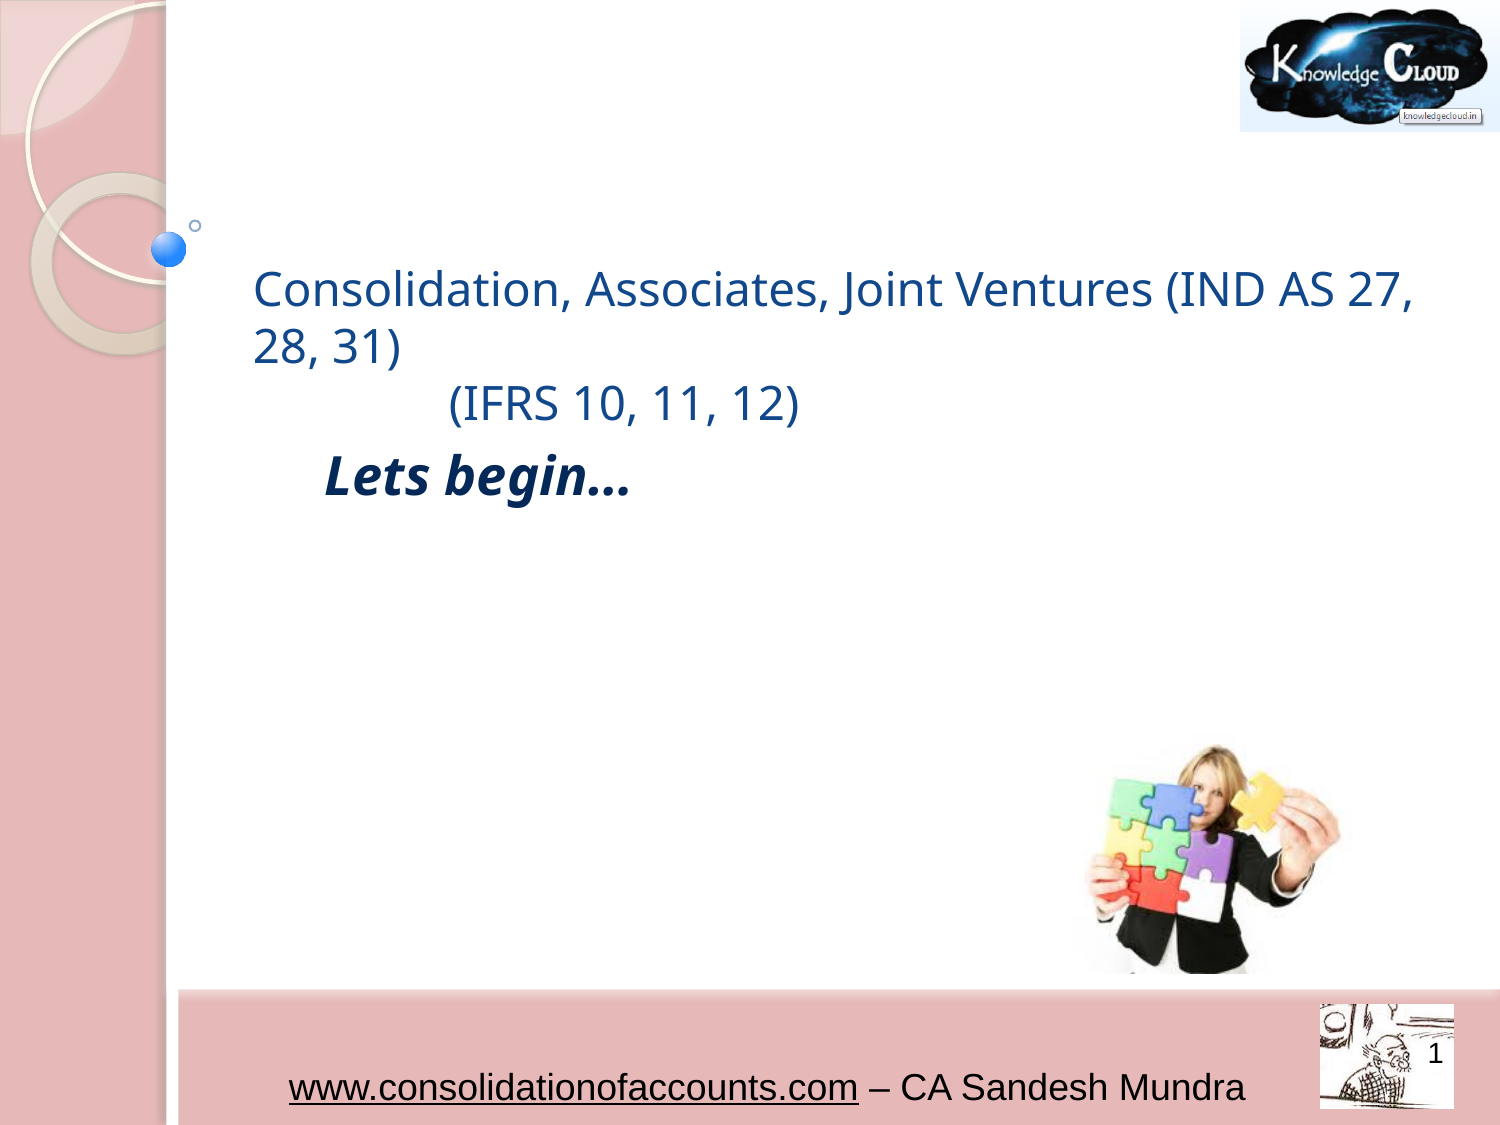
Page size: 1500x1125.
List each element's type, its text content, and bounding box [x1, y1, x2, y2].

subtitle Lets begin… [305, 440, 1167, 623]
picture [1239, 0, 1500, 132]
picture [1320, 1004, 1454, 1109]
slide_number 1 [1413, 1034, 1488, 1113]
picture [988, 723, 1353, 974]
title Consolidation, Associates, Joint Ventures (IND AS 27, 28, 31) (IFRS 10, 11, 12) [238, 249, 1457, 437]
